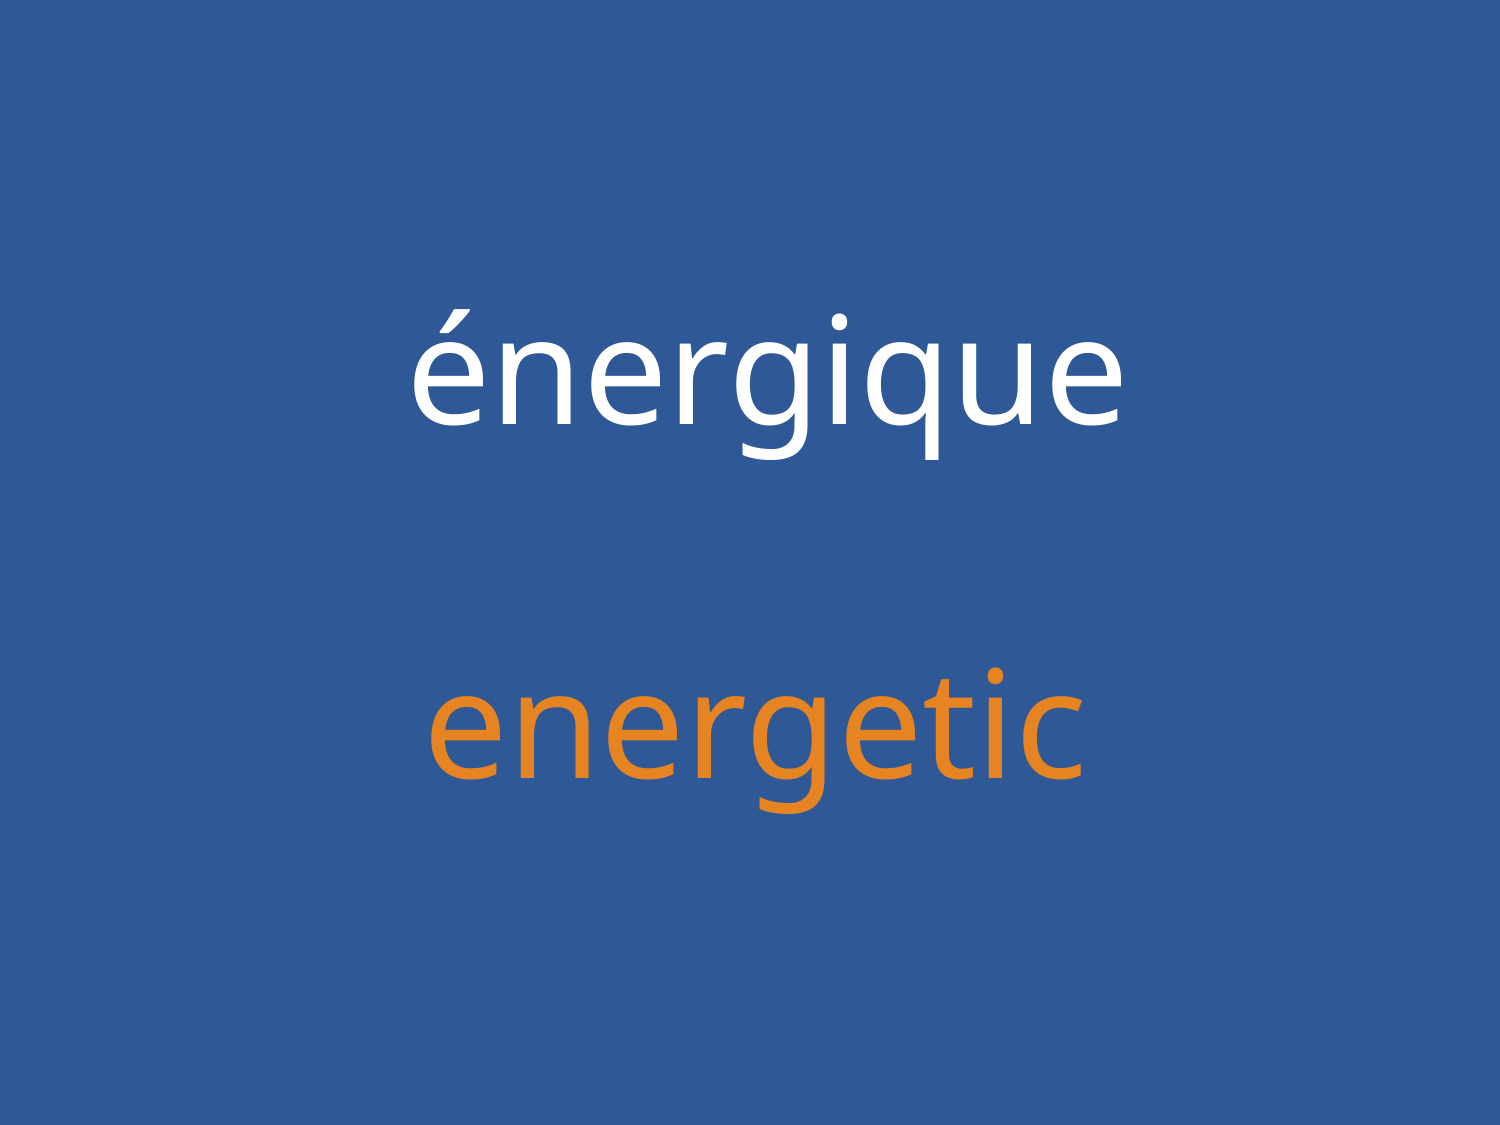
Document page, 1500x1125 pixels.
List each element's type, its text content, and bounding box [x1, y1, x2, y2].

text_box energetic [301, 621, 1211, 817]
text_box énergique [301, 267, 1235, 462]
